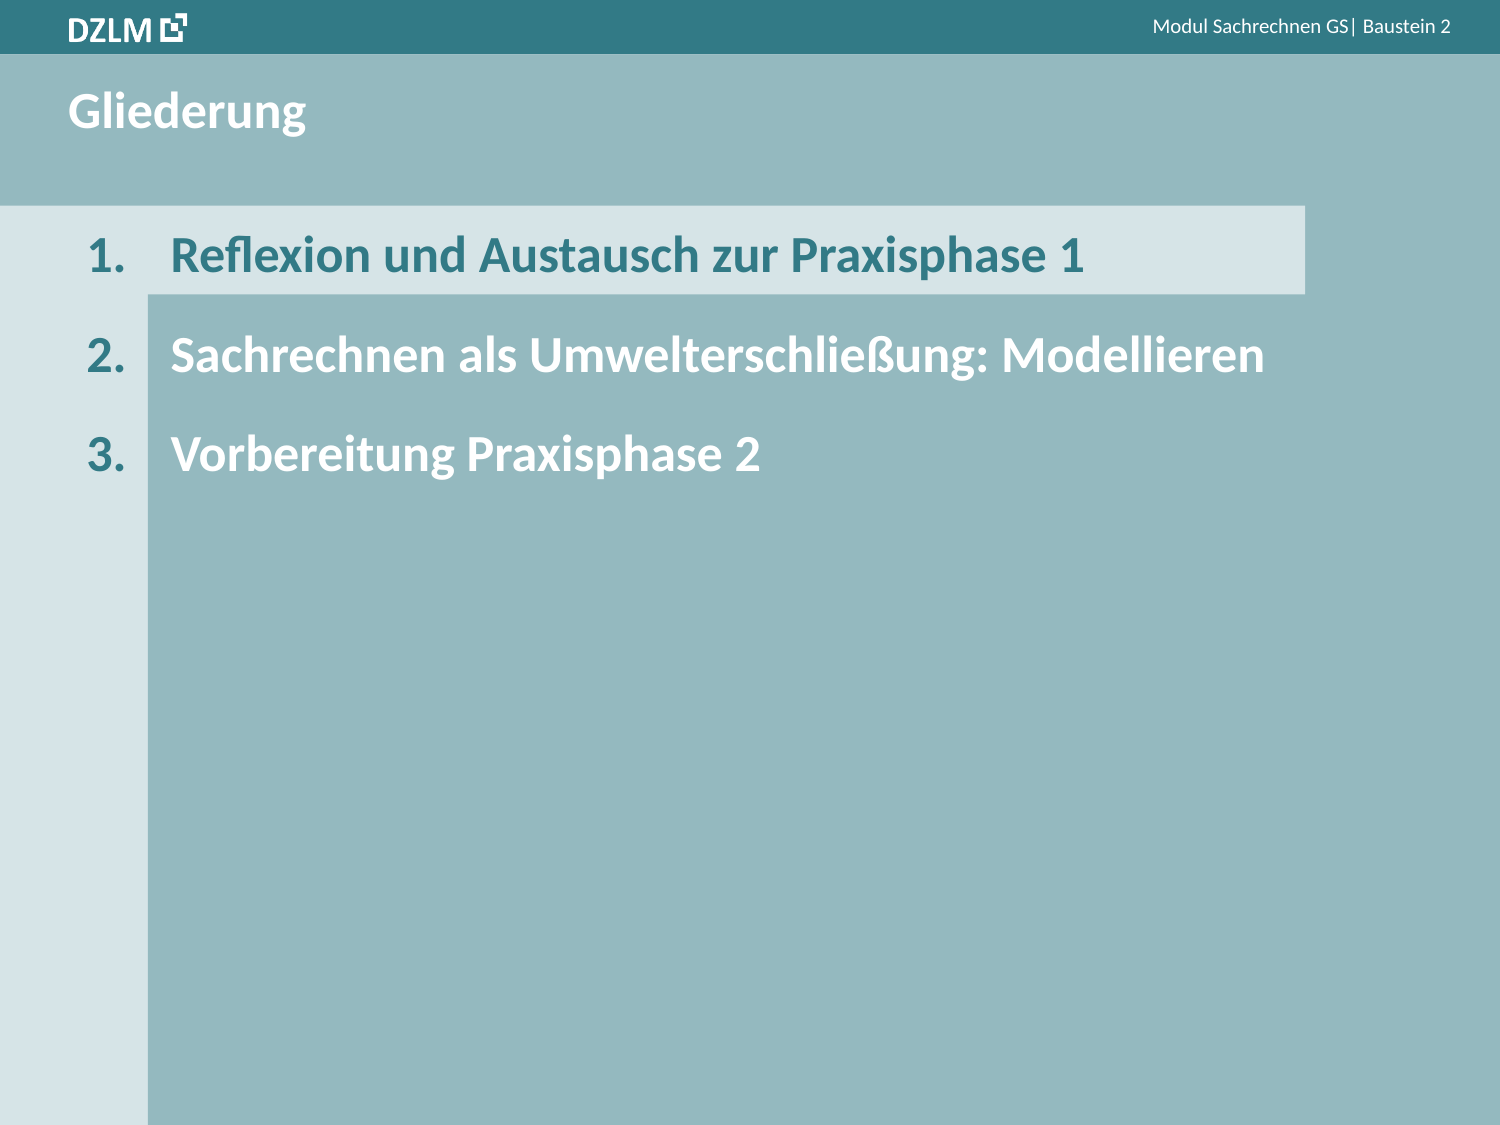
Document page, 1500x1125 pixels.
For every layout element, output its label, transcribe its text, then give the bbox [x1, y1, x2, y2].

list Reflexion und Austausch zur Praxisphase 1 Sachrechnen als Umwelterschließung: Modellieren Vorbereitung Praxisphase 2 [68, 207, 1451, 811]
text_box [0, 295, 148, 1125]
text_box [0, 205, 1306, 295]
title Gliederung [53, 68, 1436, 149]
